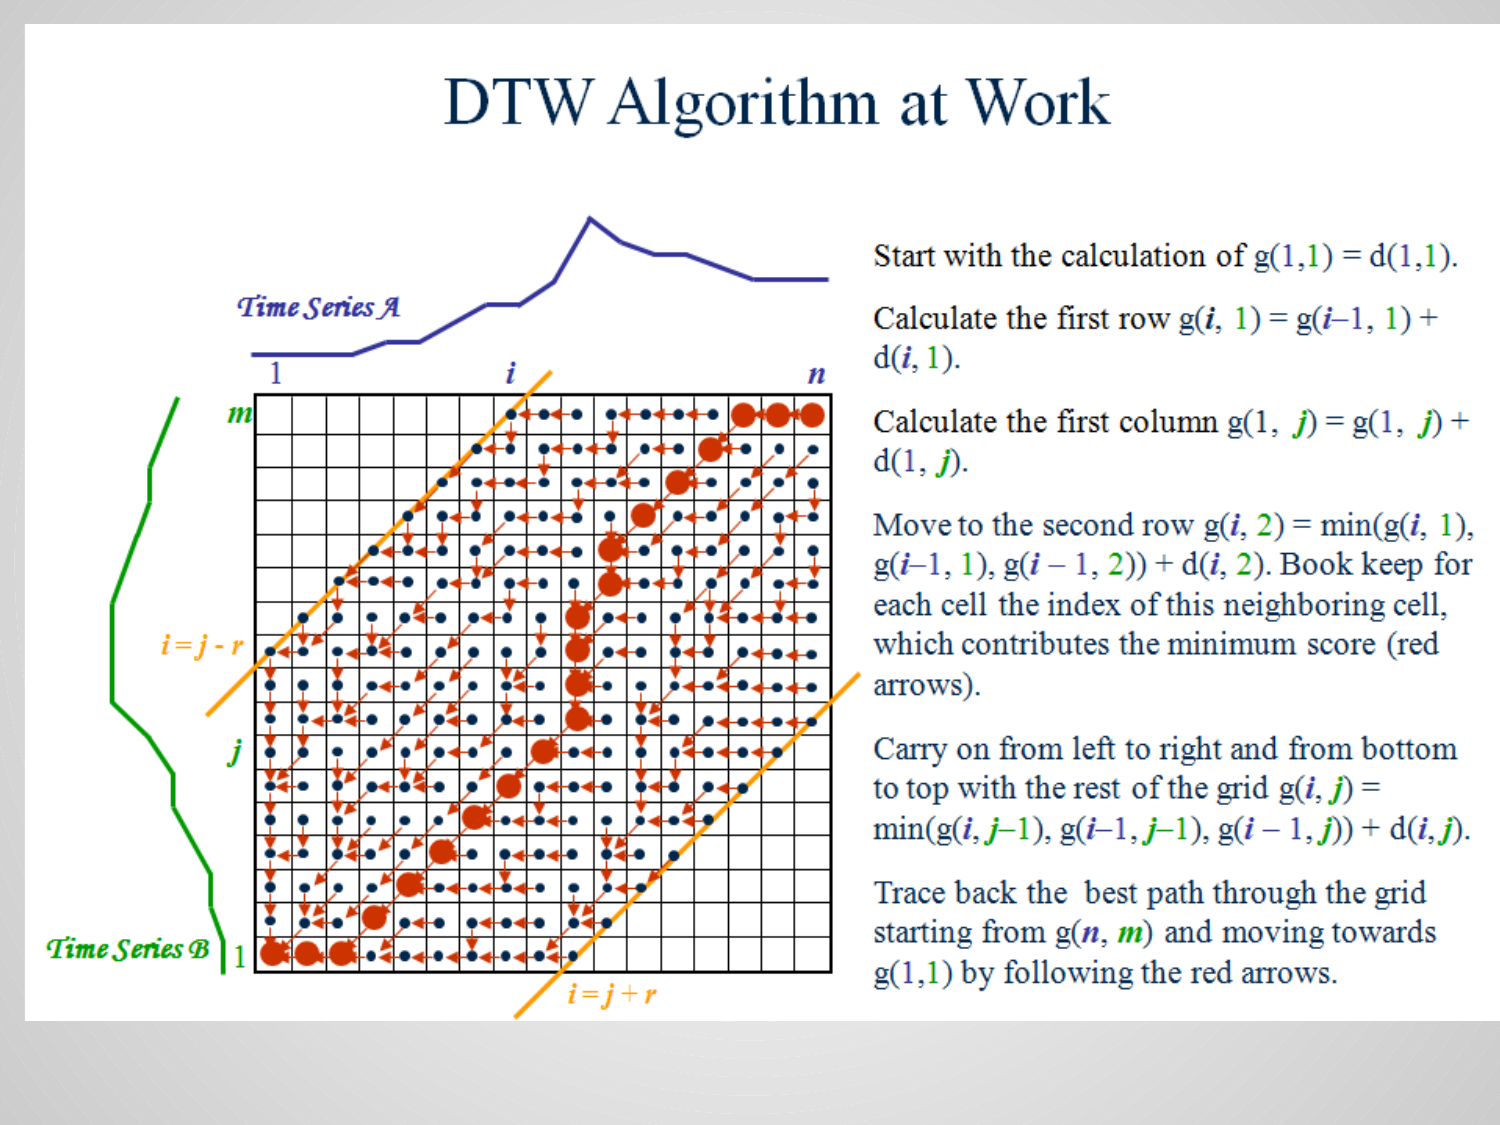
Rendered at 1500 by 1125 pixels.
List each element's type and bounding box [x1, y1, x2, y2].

text_box [24, 24, 1500, 1021]
